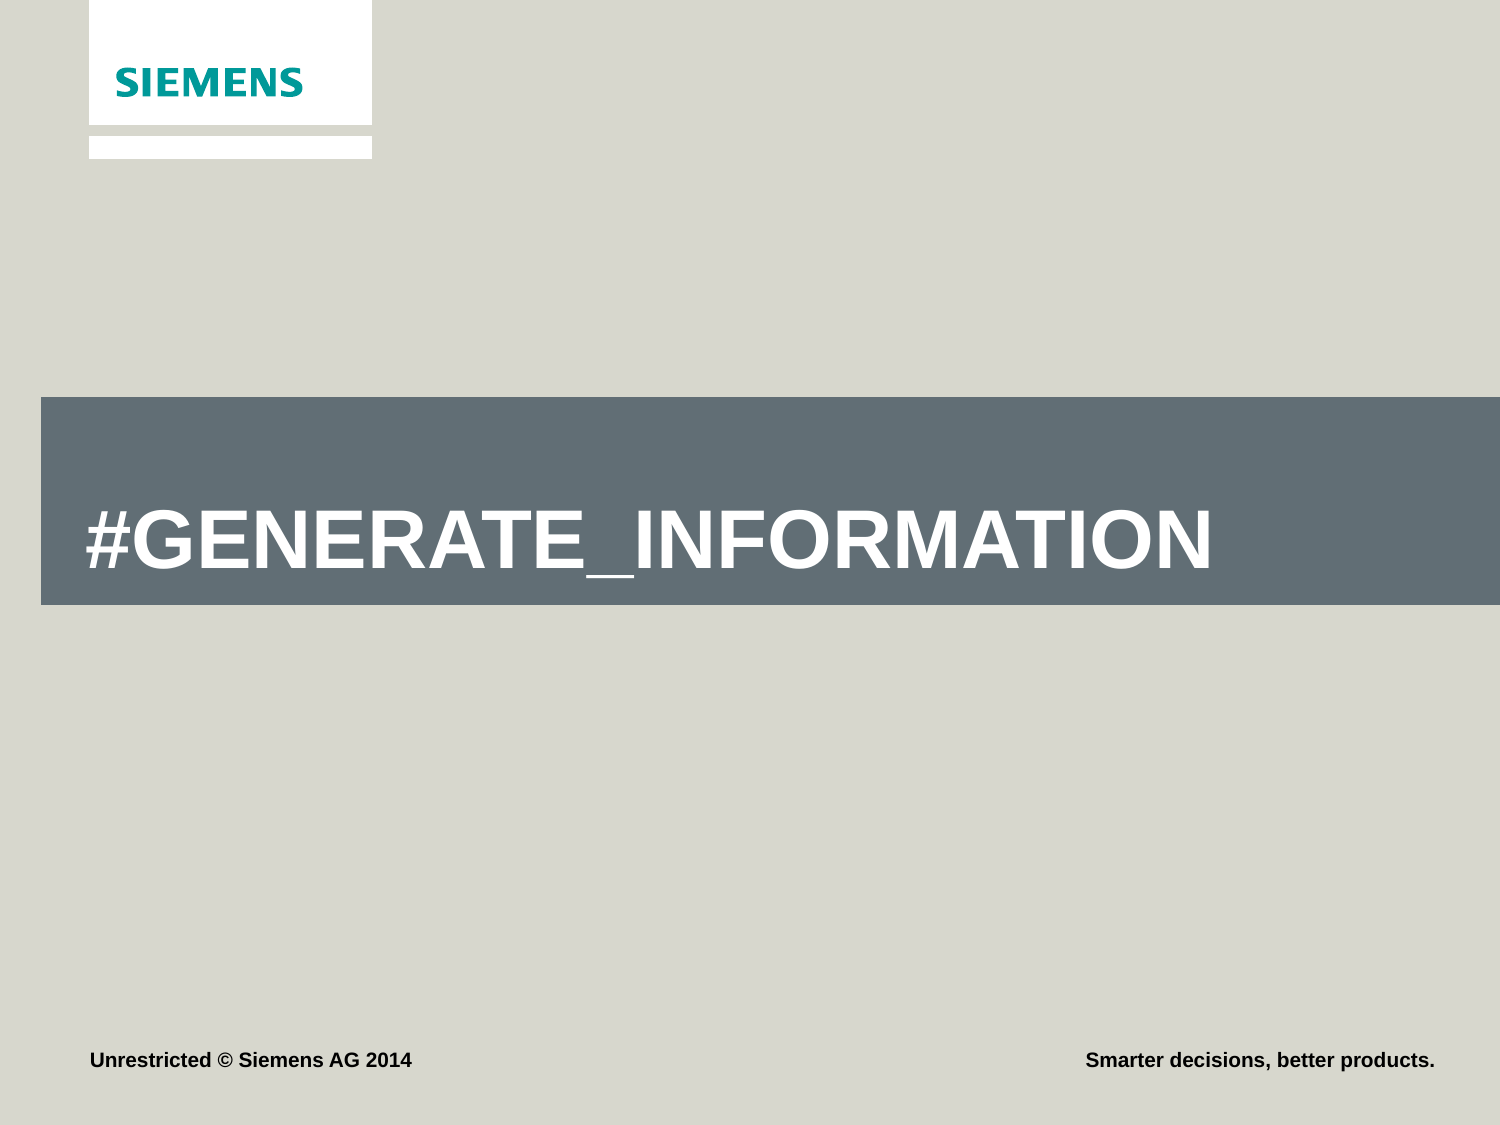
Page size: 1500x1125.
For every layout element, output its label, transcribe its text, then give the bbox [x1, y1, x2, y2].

title #GENERATE_INFORMATION [40, 396, 1500, 606]
